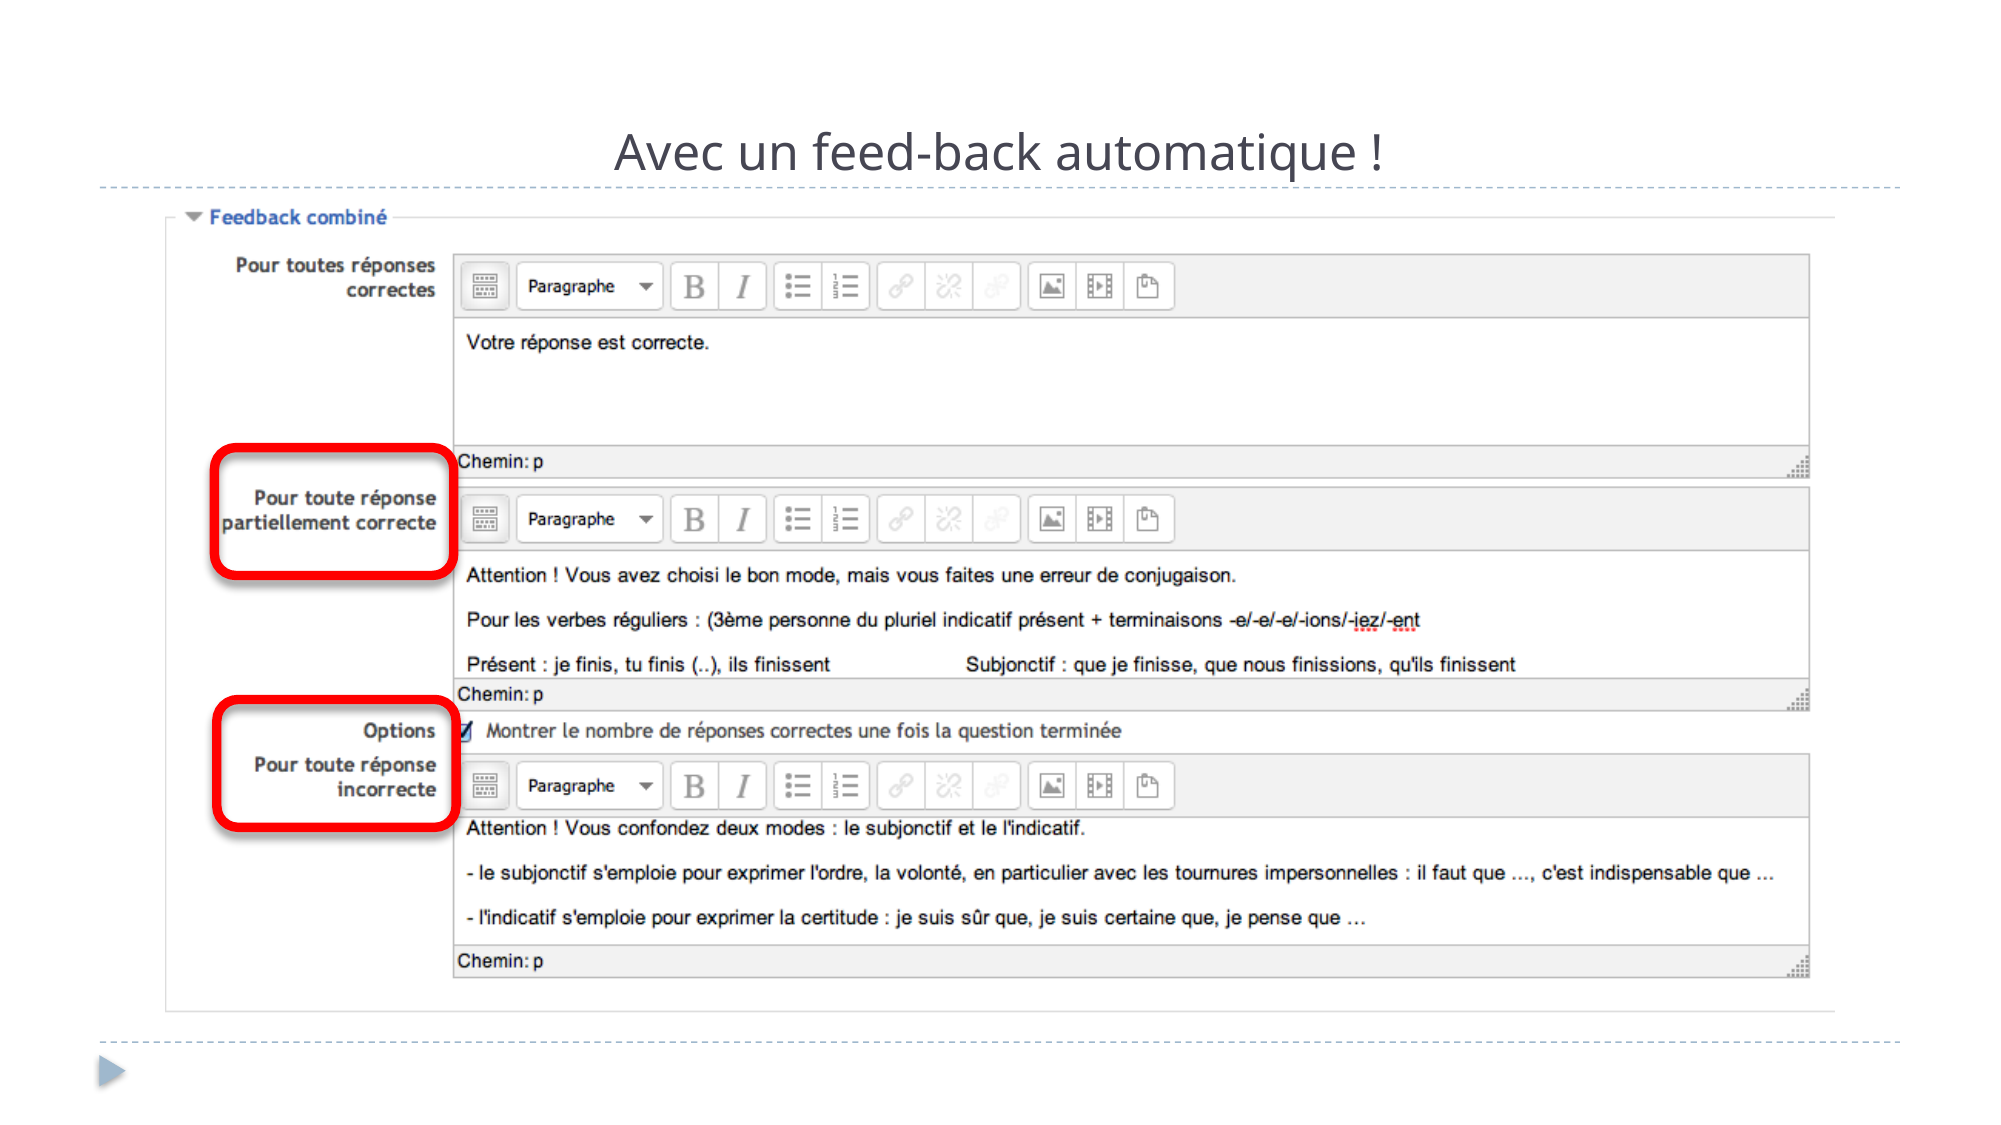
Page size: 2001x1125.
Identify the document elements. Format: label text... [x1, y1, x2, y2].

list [99, 203, 1901, 1015]
title Avec un feed-back automatique ! [99, 24, 1900, 188]
